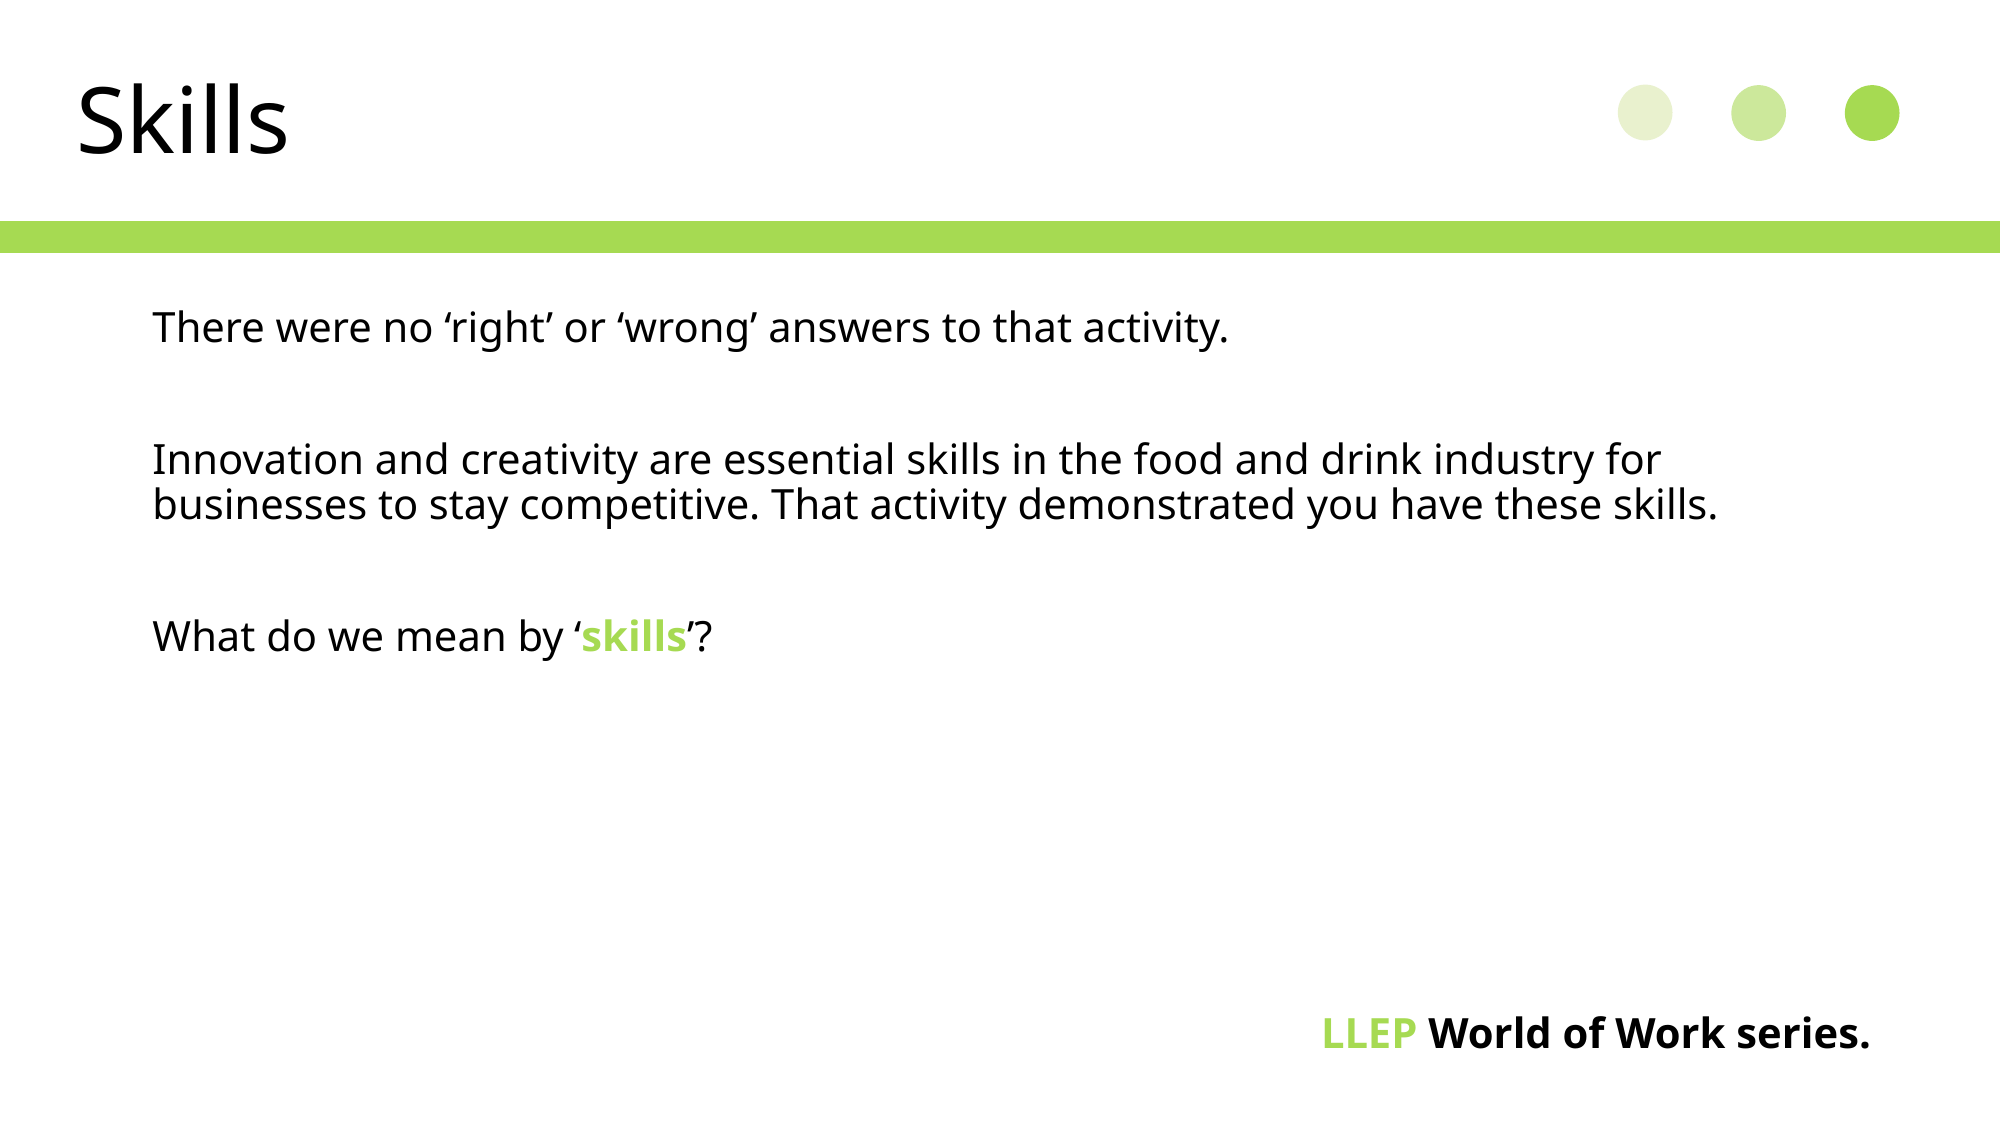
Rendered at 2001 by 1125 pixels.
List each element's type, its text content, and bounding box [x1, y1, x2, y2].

text_box [1617, 84, 1673, 141]
text_box [1731, 85, 1787, 141]
text_box There were no ‘right’ or ‘wrong’ answers to that activity. Innovation and creativity are essential skills in the food and drink industry for businesses to stay competitive. That activity demonstrated you have these skills. What do we mean by ‘skills’? [137, 299, 1863, 1014]
text_box LLEP World of Work series. [1306, 999, 2000, 1065]
list Skills [61, 67, 1619, 221]
text_box [1844, 85, 1900, 141]
text_box [0, 221, 2000, 253]
